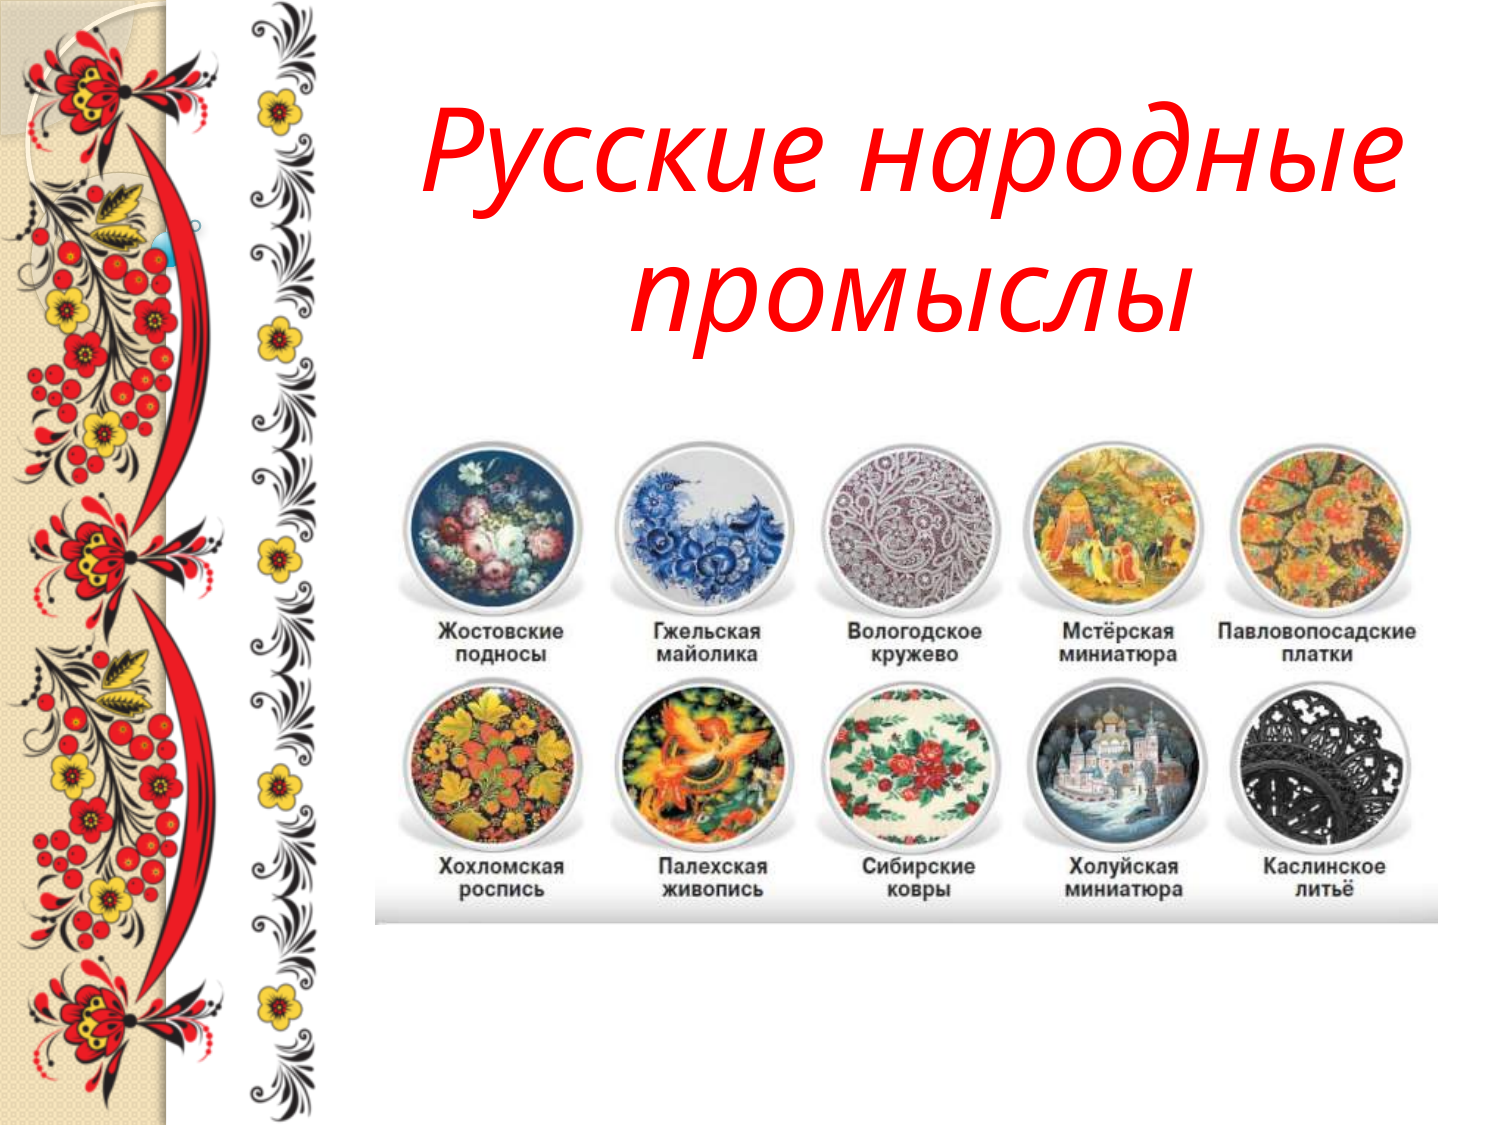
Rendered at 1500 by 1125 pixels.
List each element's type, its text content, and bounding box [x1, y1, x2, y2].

picture [0, 0, 319, 1125]
picture [374, 424, 1438, 926]
title Русские народные промыслы [375, 59, 1450, 363]
